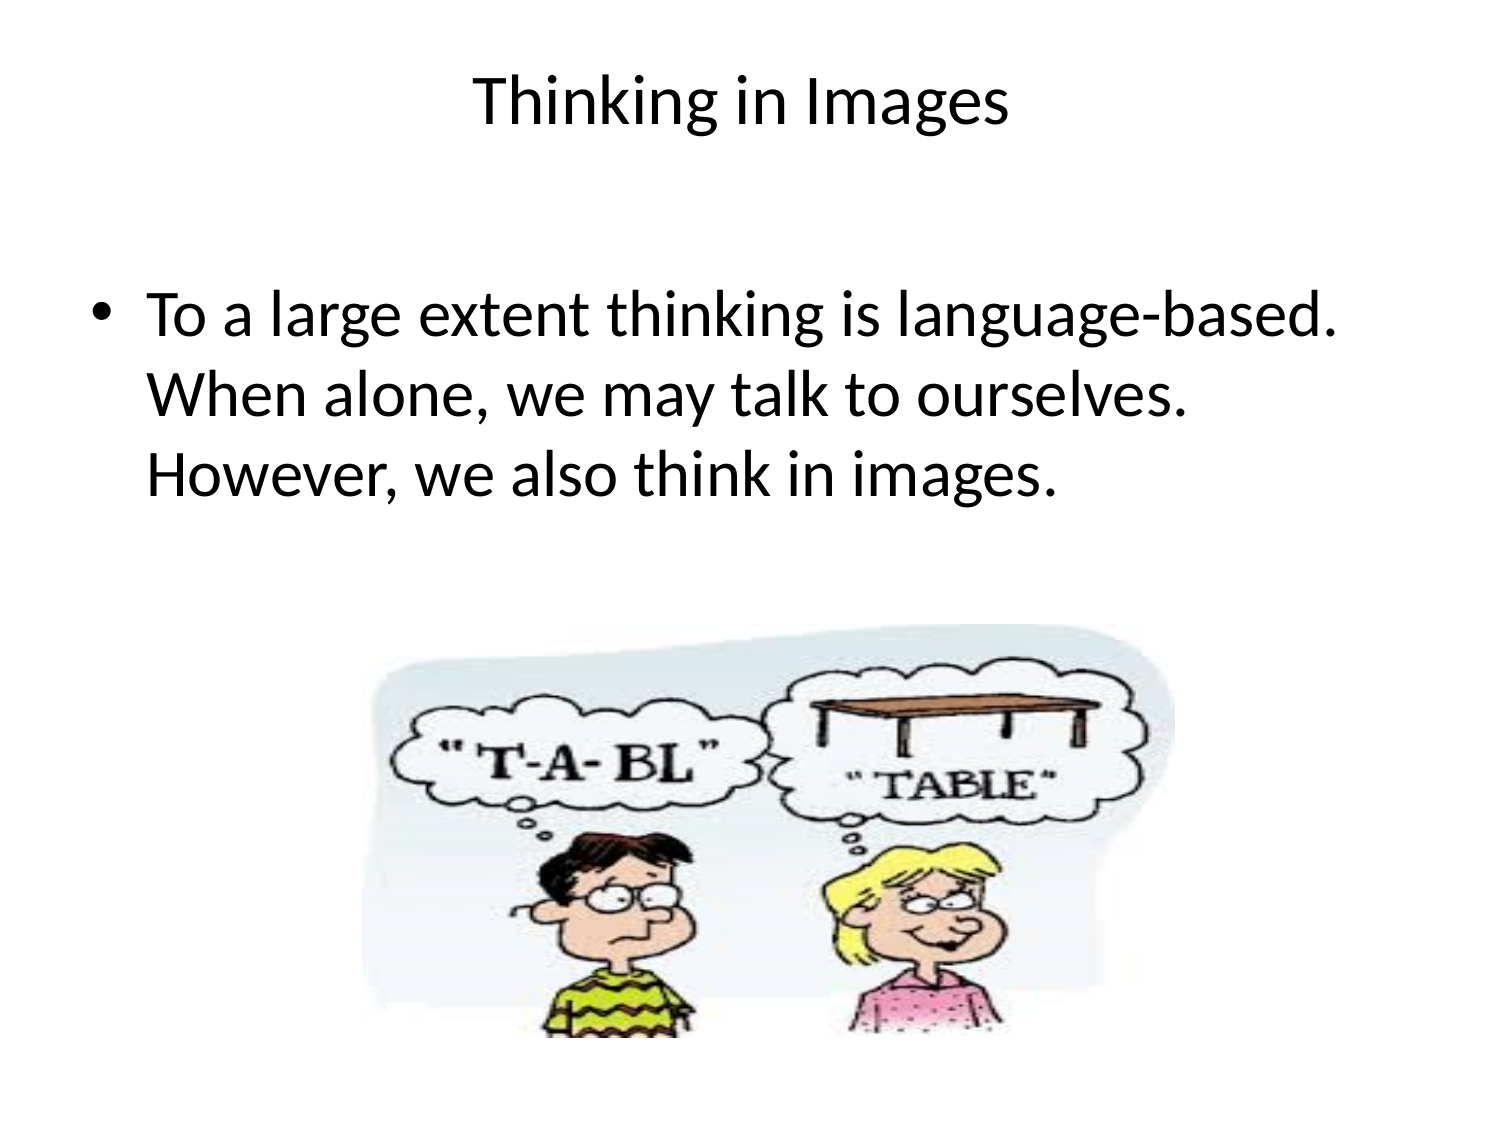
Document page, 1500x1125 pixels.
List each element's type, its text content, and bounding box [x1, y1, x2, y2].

picture [362, 624, 1176, 1038]
list To a large extent thinking is language-based. When alone, we may talk to ourselves. However, we also think in images. [75, 262, 1425, 1005]
title Thinking in Images [75, 45, 1425, 233]
